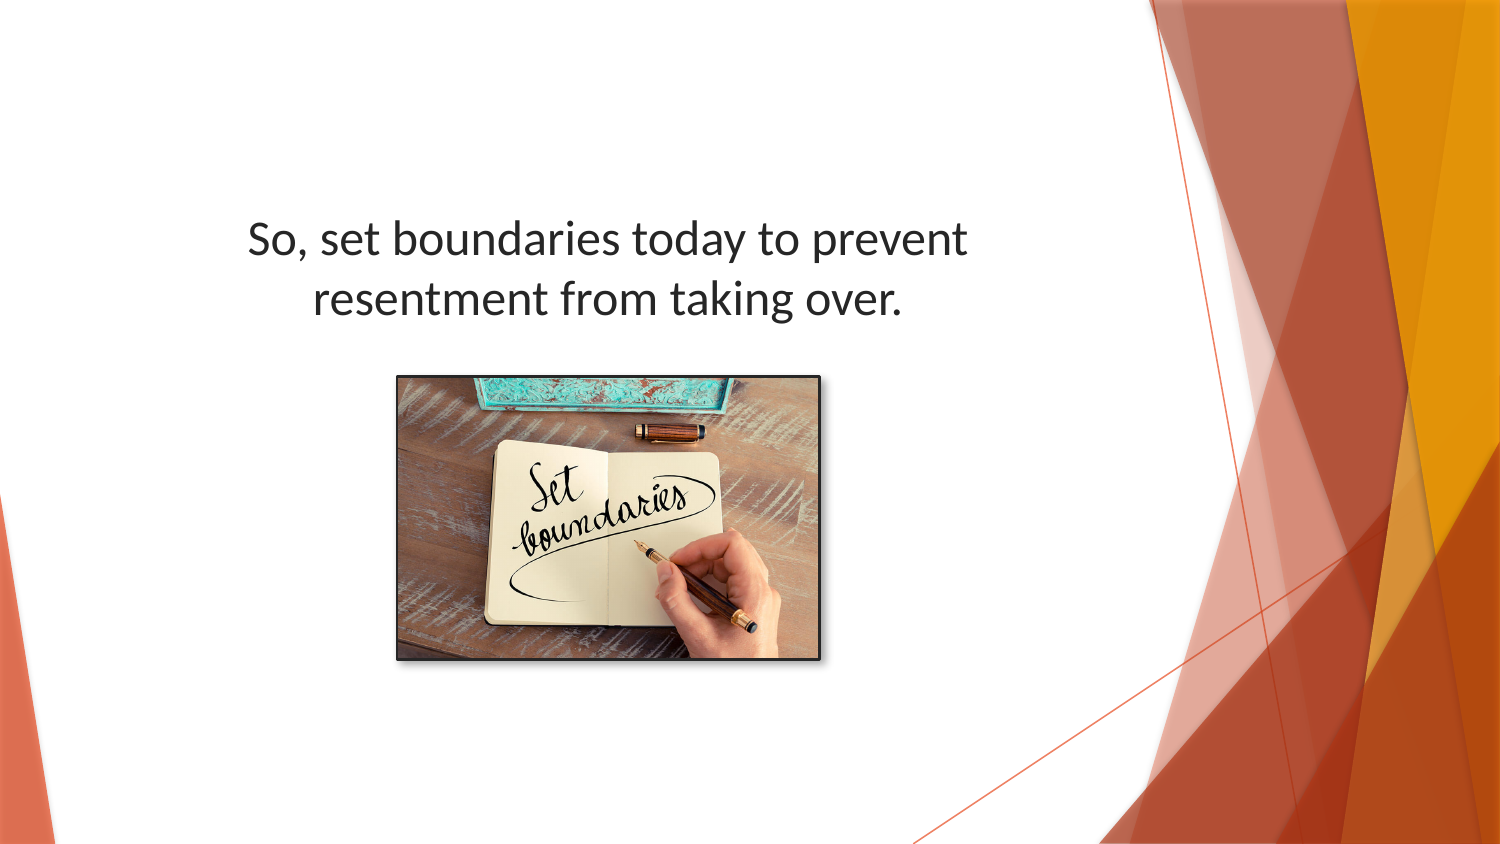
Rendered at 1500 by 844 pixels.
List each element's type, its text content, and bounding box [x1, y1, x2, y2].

list So, set boundaries today to prevent resentment from taking over. [230, 153, 987, 378]
picture [397, 377, 819, 659]
